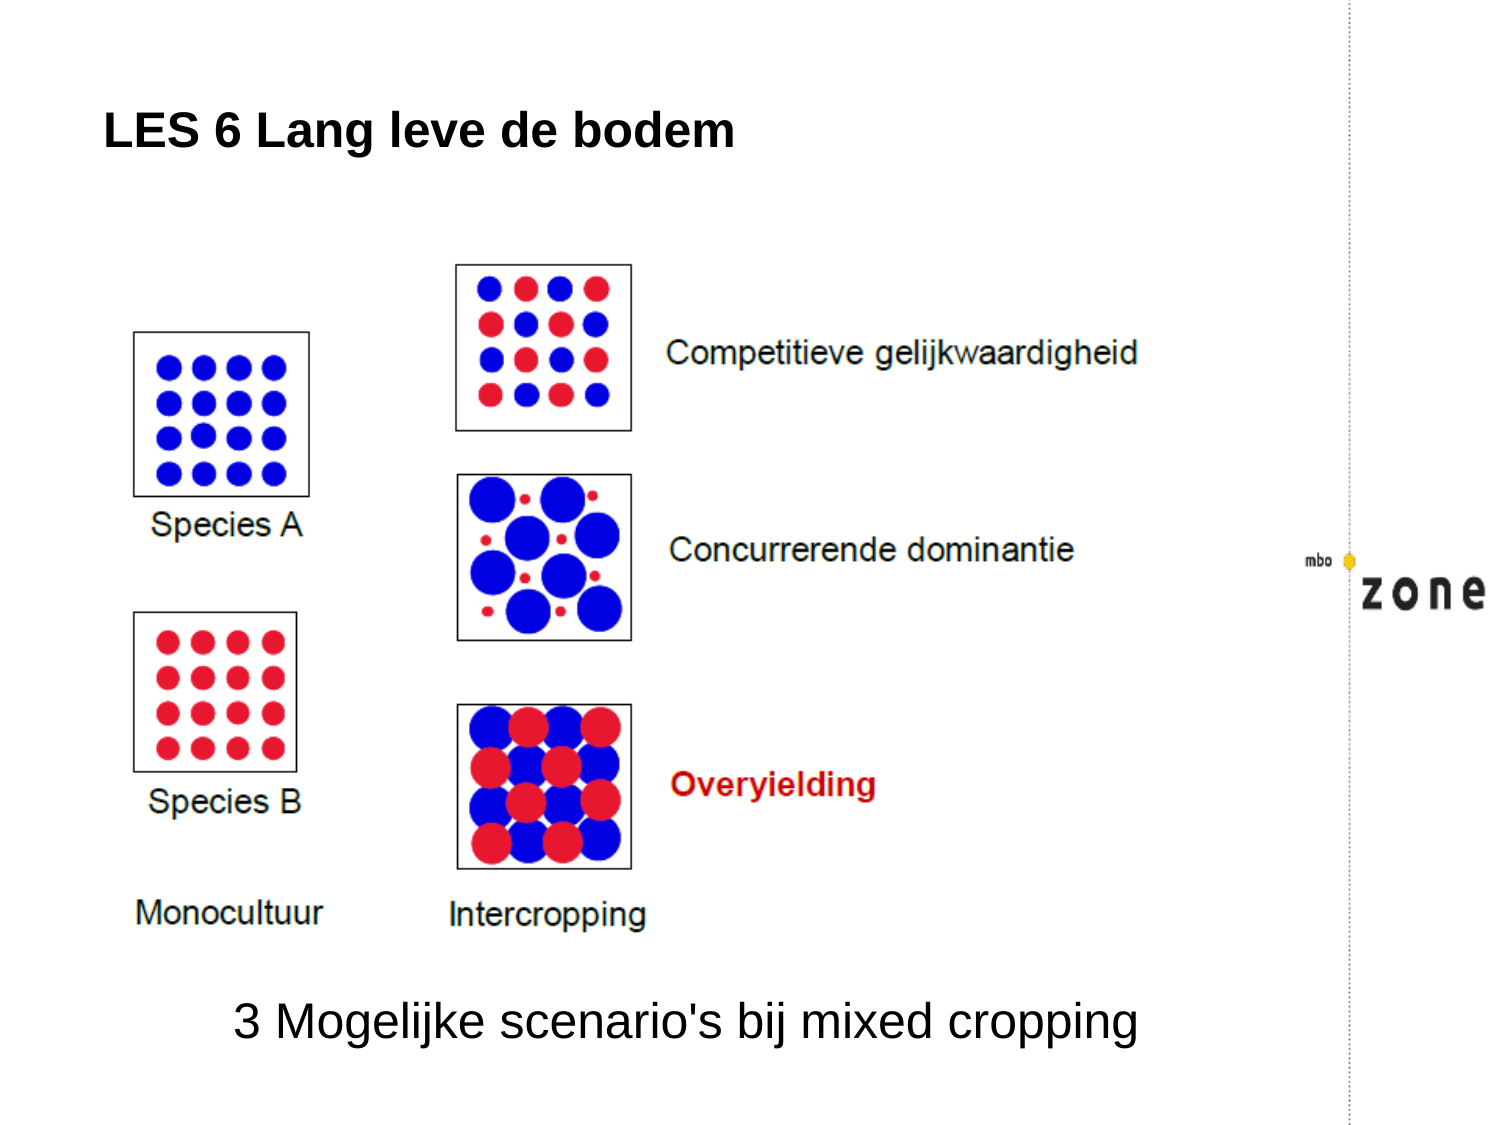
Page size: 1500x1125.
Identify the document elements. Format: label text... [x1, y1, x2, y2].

text_box LES 6 Lang leve de bodem [88, 89, 1187, 165]
text_box 3 Mogelijke scenario's bij mixed cropping [218, 980, 1306, 1056]
picture [88, 0, 1500, 1125]
